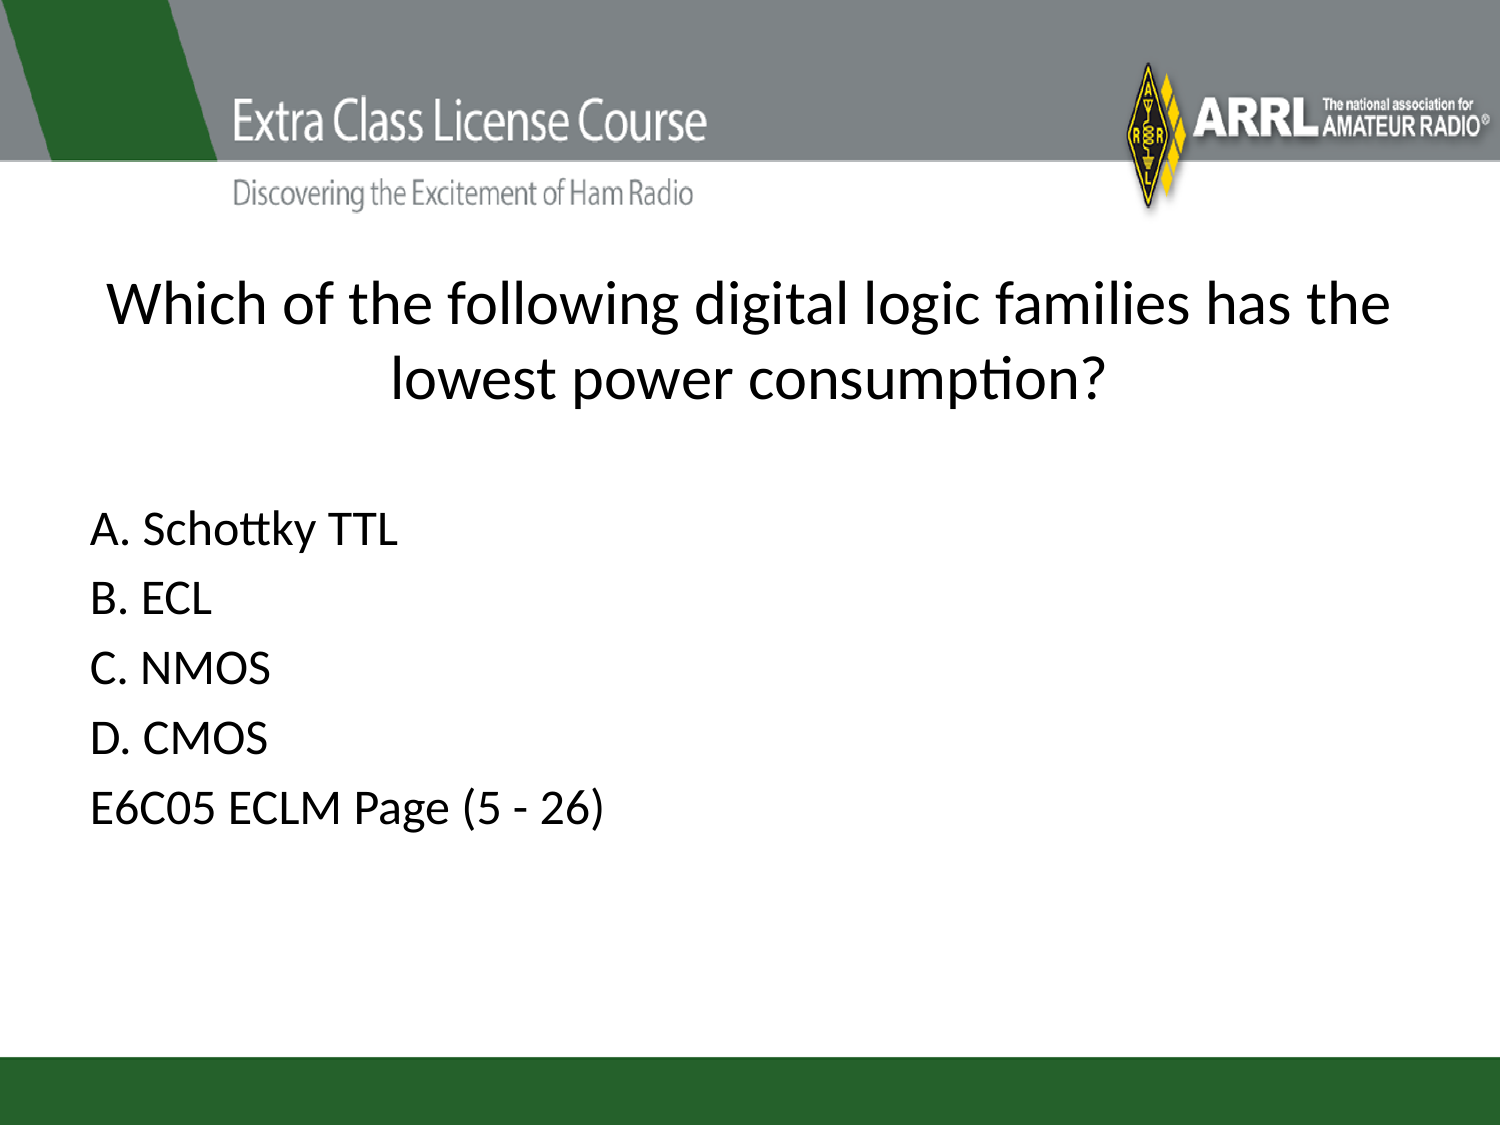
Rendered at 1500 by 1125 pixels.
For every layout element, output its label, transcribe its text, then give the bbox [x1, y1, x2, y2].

list A. Schottky TTL B. ECL C. NMOS D. CMOS E6C05 ECLM Page (5 - 26) [75, 487, 1425, 1005]
picture [0, 0, 1500, 1125]
title Which of the following digital logic families has the lowest power consumption? [75, 254, 1425, 435]
